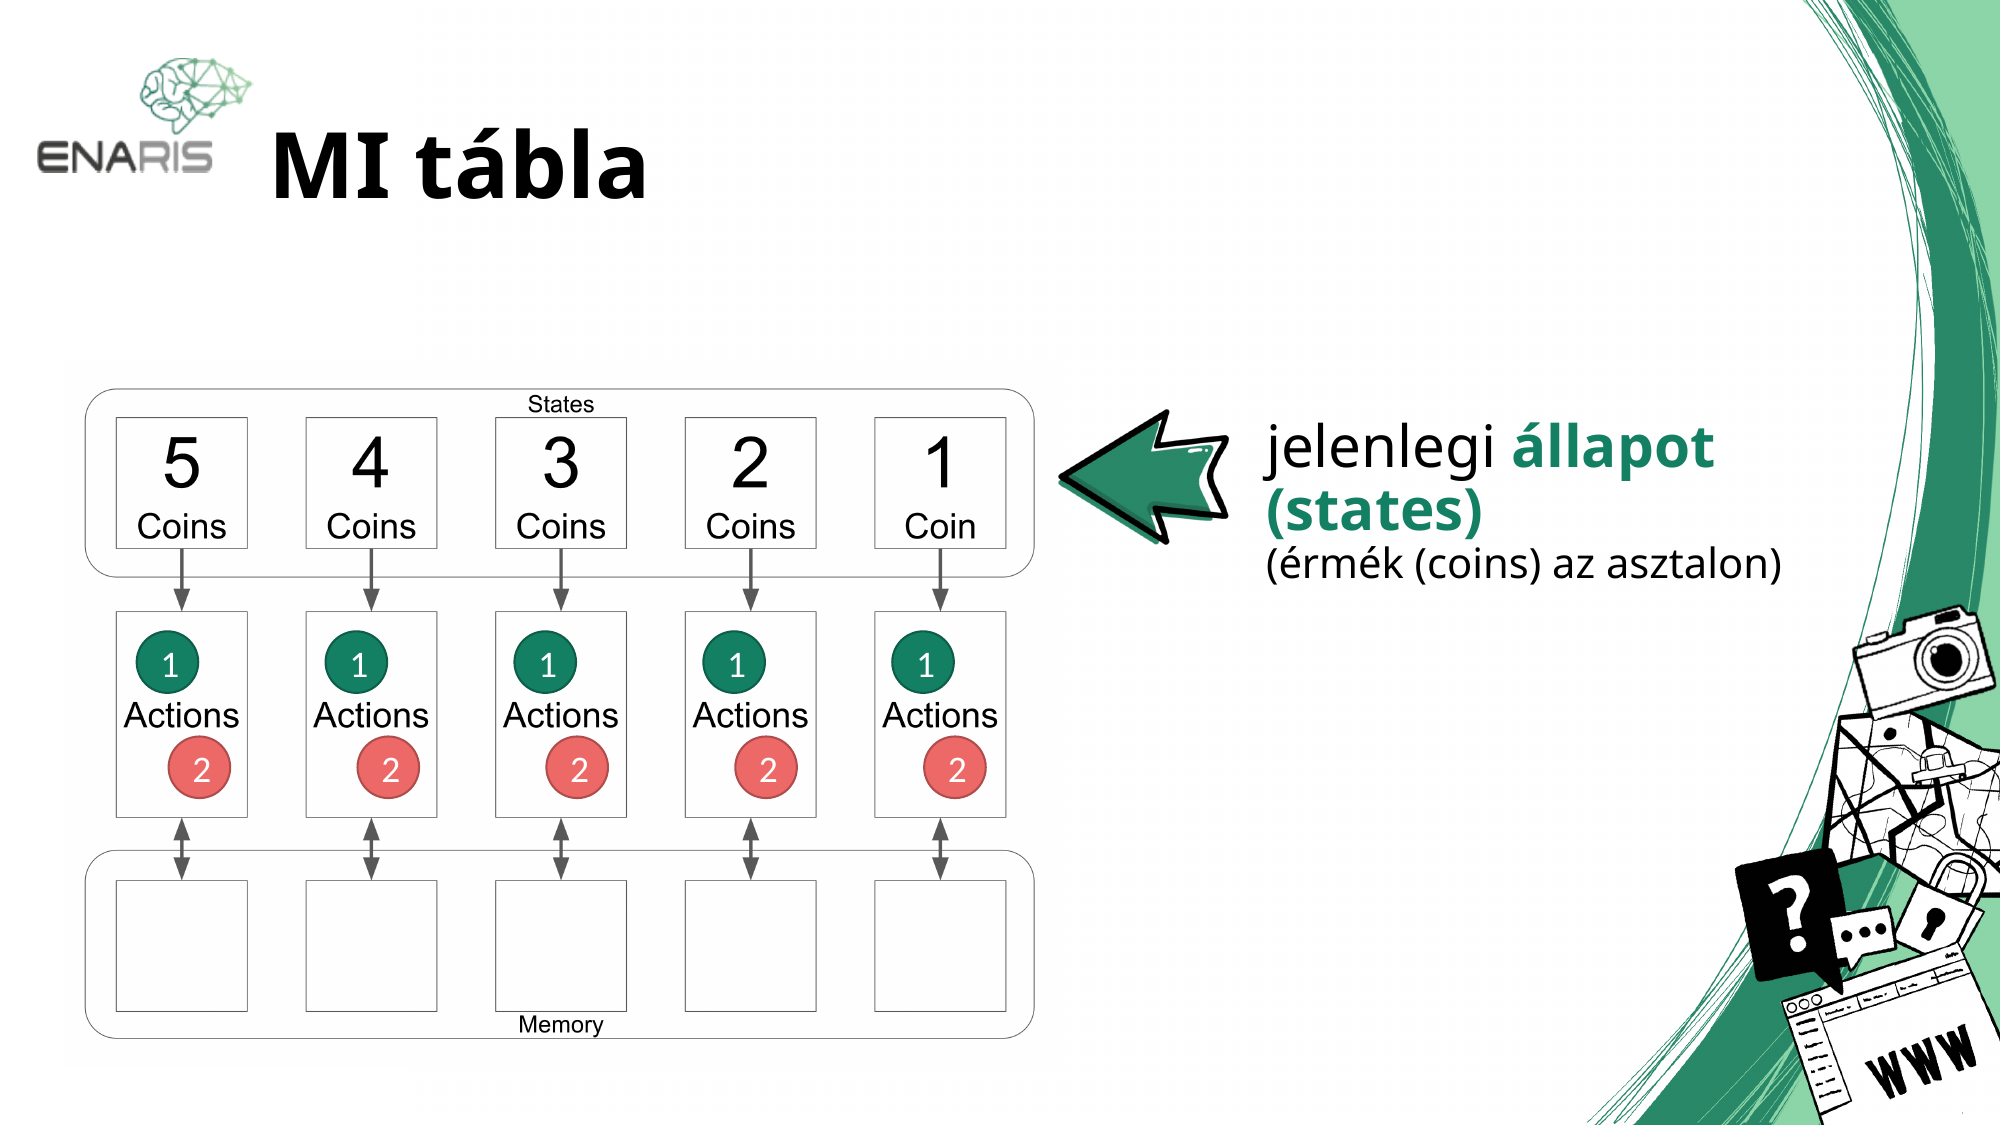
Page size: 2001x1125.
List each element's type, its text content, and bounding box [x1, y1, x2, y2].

picture [408, 0, 2000, 1125]
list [63, 361, 1059, 1066]
picture [37, 58, 254, 173]
text_box jelenlegi állapot (states) (érmék (coins) az asztalon) [1251, 409, 1863, 638]
title MI tábla [253, 59, 1863, 278]
